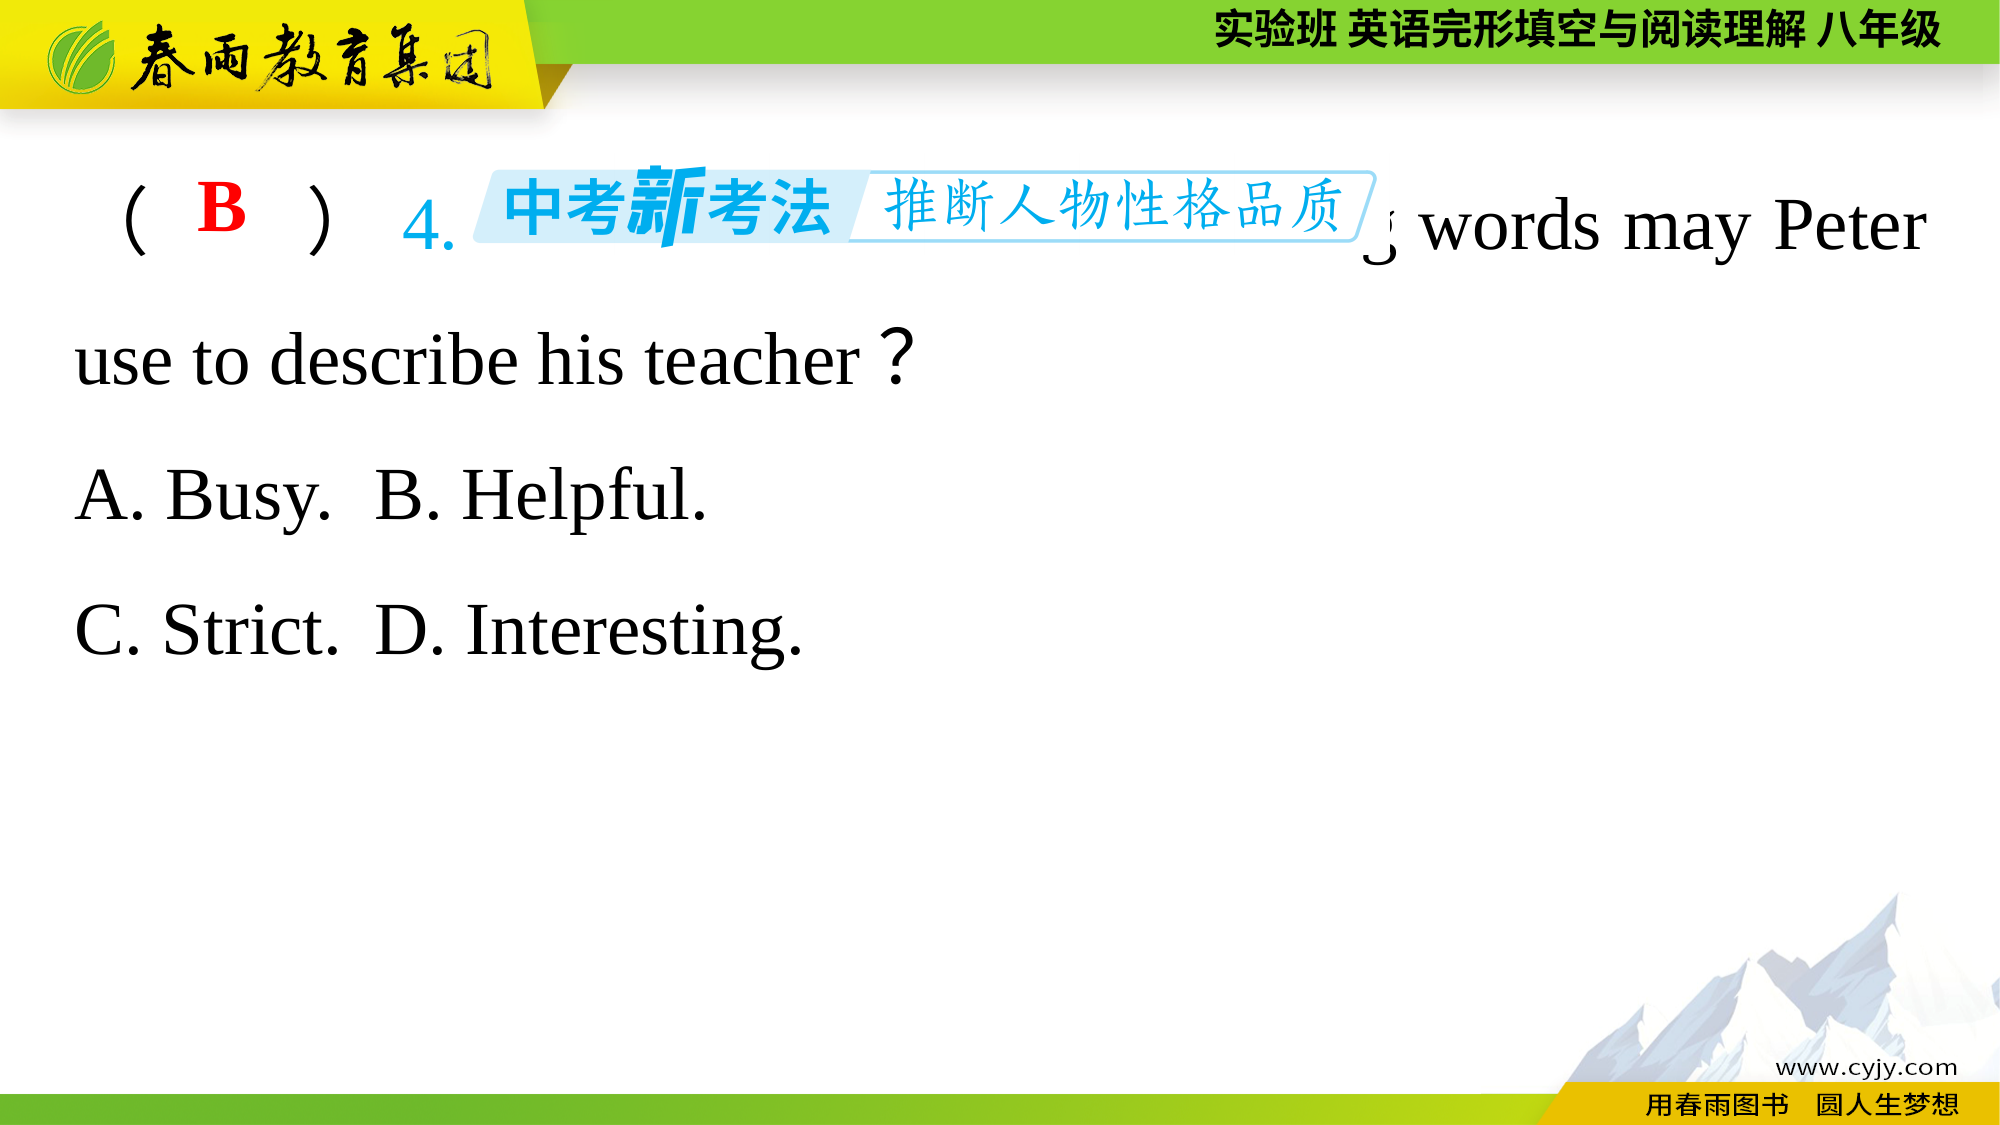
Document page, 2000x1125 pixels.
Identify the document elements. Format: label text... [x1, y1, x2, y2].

picture [0, 0, 2000, 1125]
list （ ）4. Which of the following words may Peter use to describe his teacher？ A. Busy. B. Helpful. C. Strict. D. Interesting. [59, 122, 1944, 683]
text_box B [183, 149, 263, 254]
